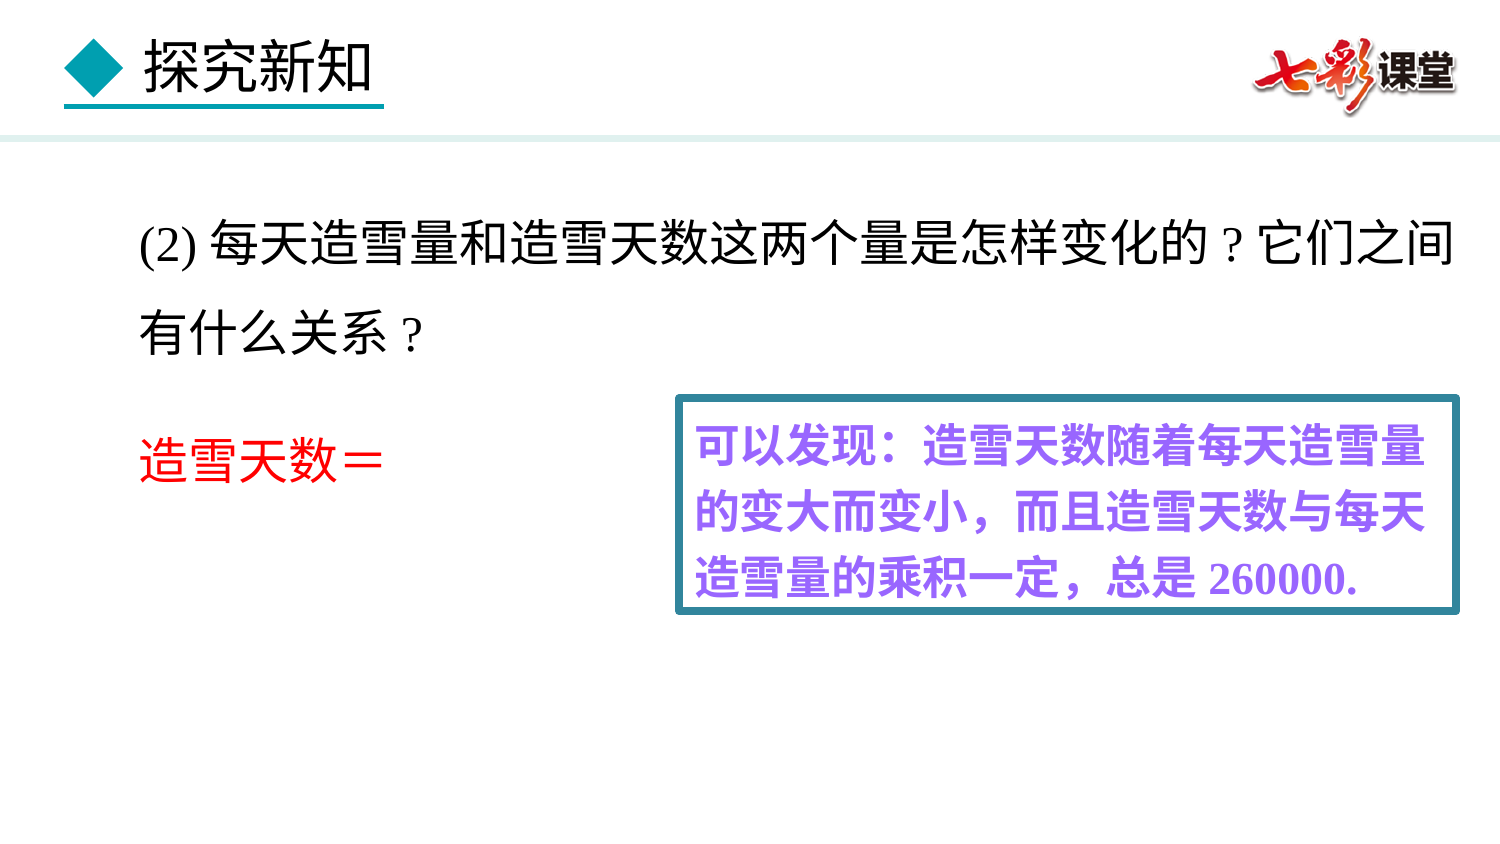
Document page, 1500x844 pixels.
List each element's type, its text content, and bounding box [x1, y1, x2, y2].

text_box (2)每天造雪量和造雪天数这两个量是怎样变化的?它们之间有什么关系? [123, 174, 1473, 370]
picture [1249, 32, 1461, 118]
text_box 可以发现：造雪天数随着每天造雪量的变大而变小，而且造雪天数与每天造雪量的乘积一定，总是260000. [679, 398, 1457, 612]
